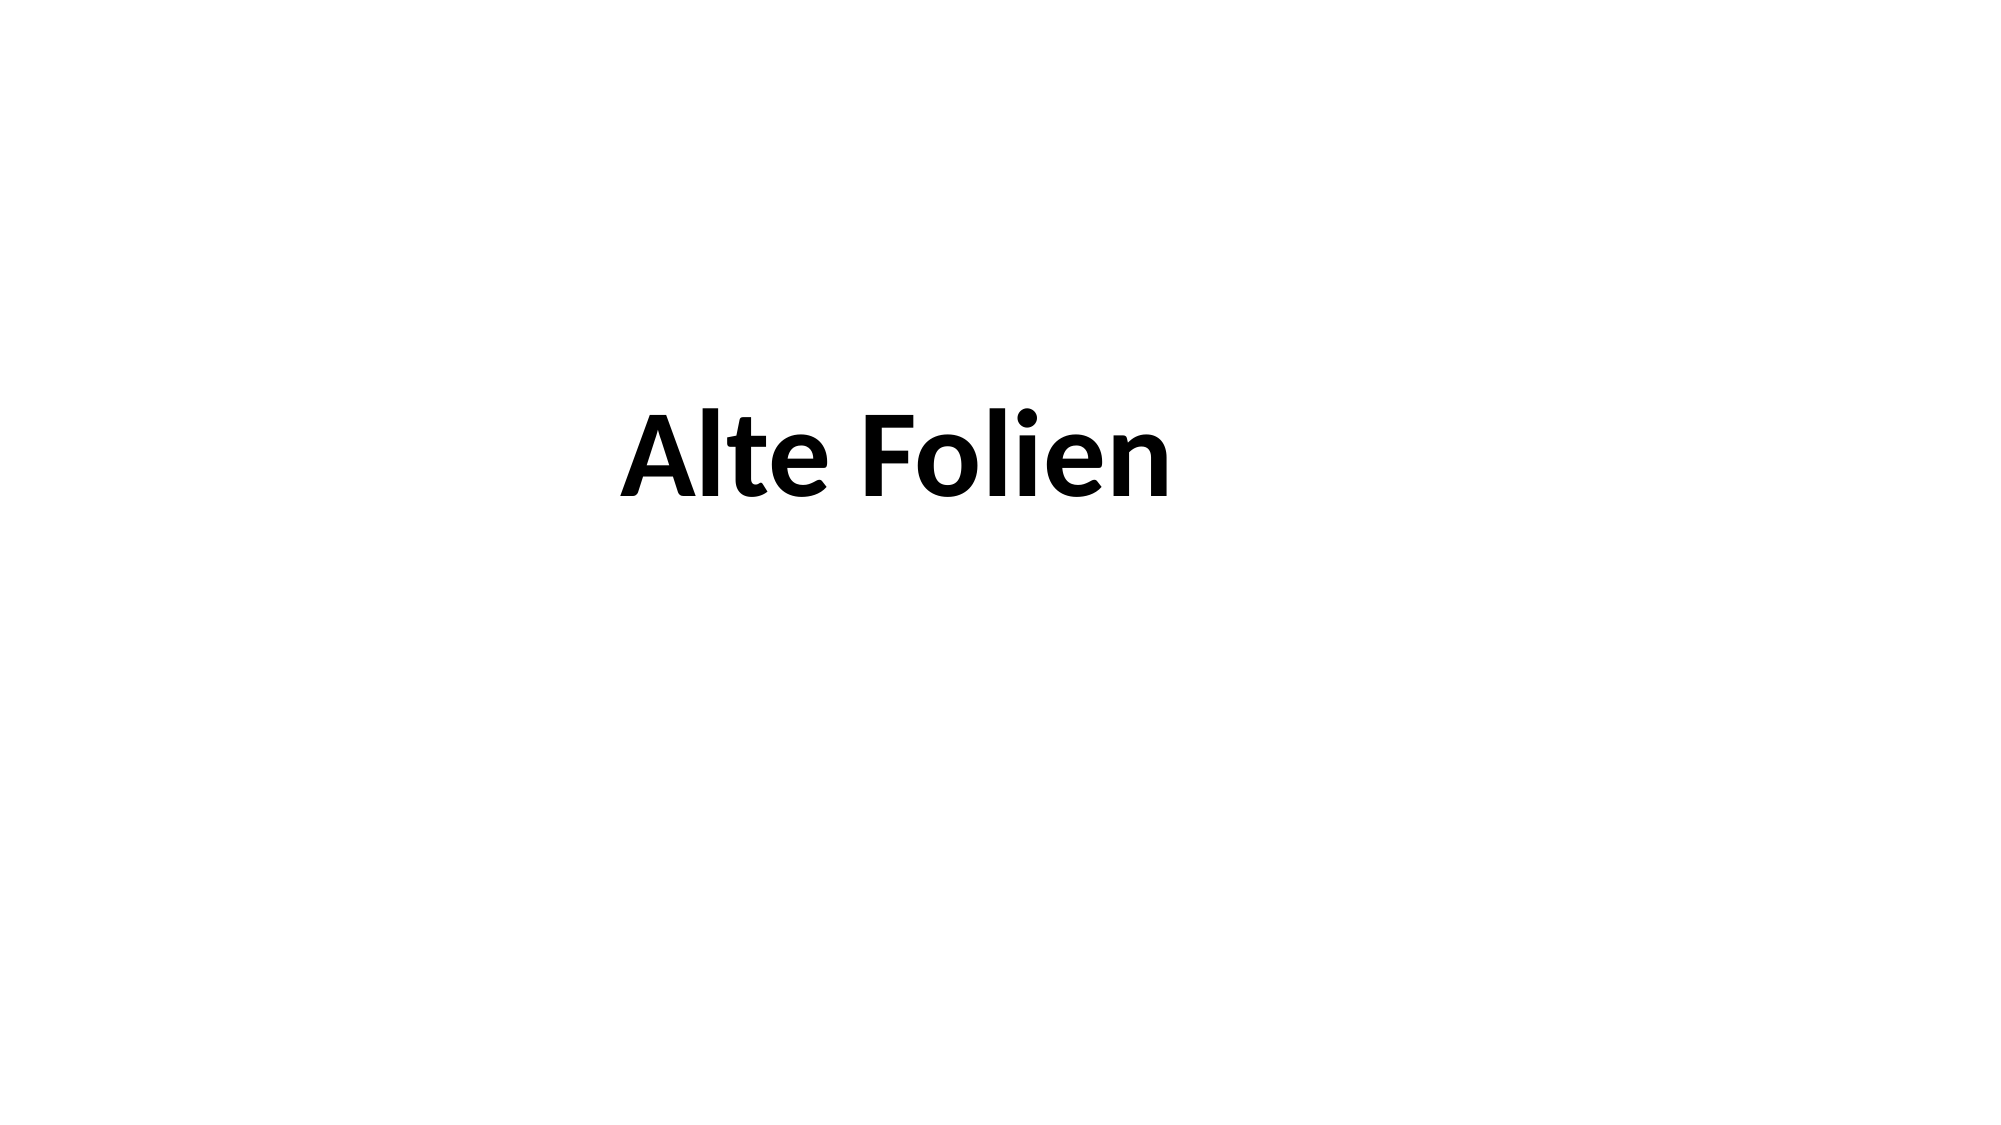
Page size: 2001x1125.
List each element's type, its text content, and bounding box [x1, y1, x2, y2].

text_box Alte Folien [399, 364, 1395, 529]
